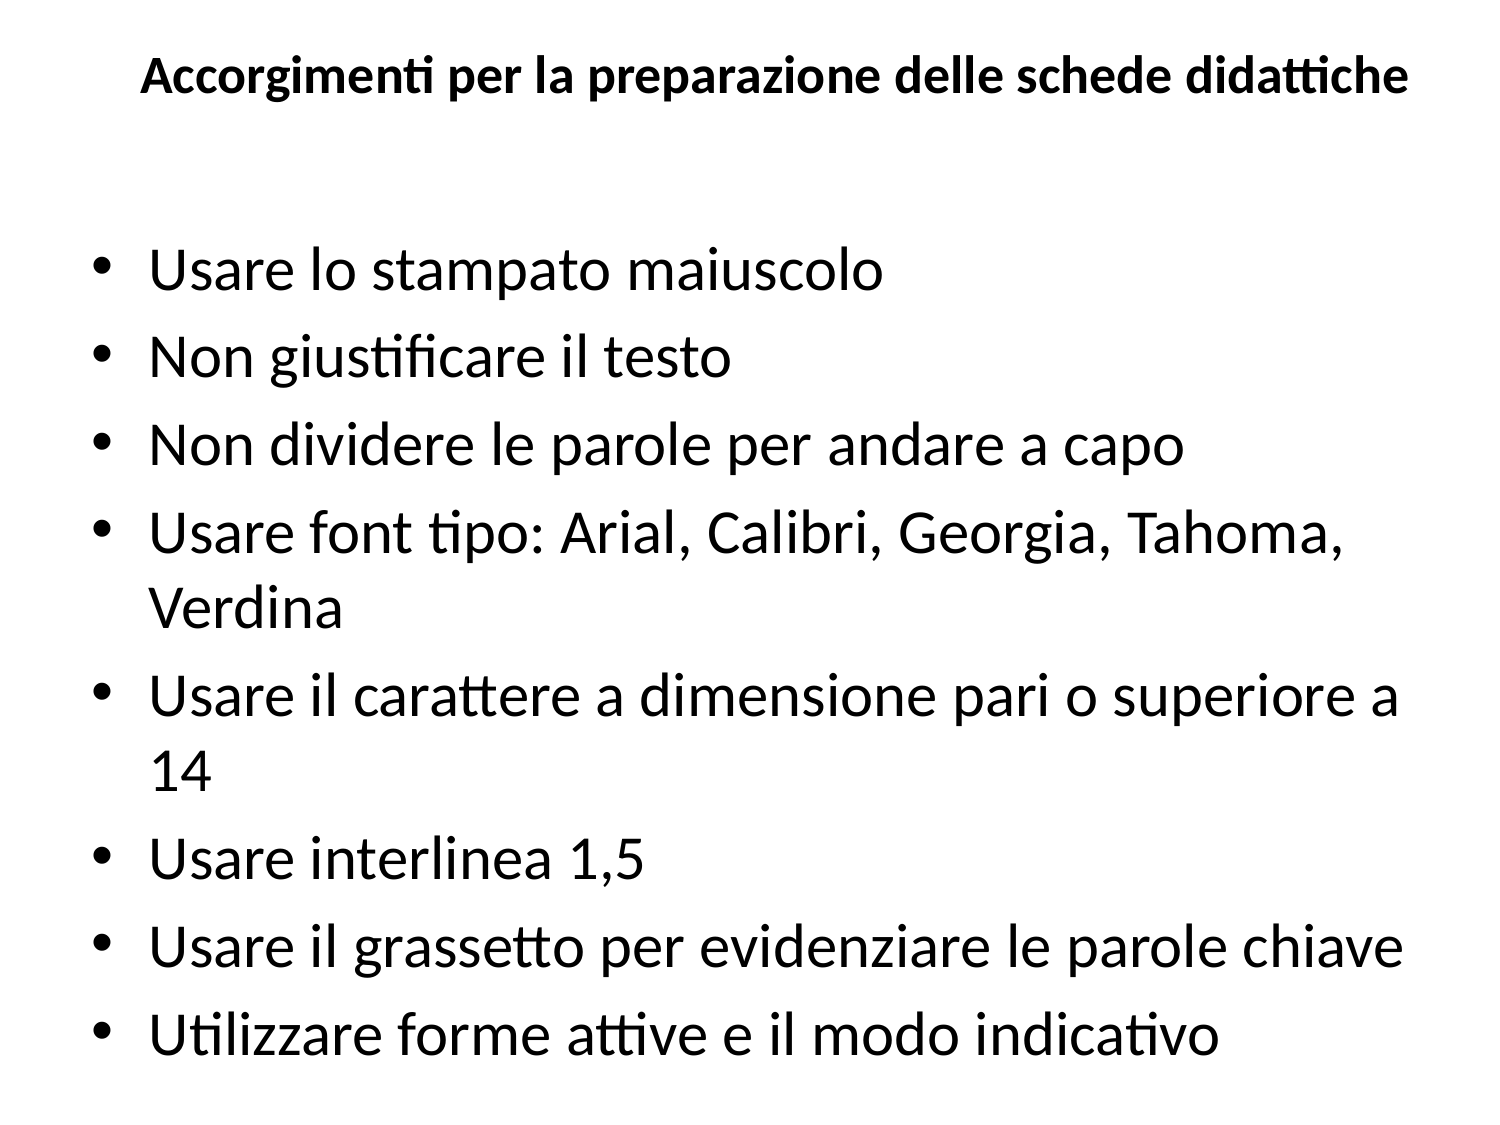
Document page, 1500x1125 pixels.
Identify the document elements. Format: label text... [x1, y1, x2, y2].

list Usare lo stampato maiuscolo Non giustificare il testo Non dividere le parole per andare a capo Usare font tipo: Arial, Calibri, Georgia, Tahoma, Verdina Usare il carattere a dimensione pari o superiore a 14 Usare interlinea 1,5 Usare il grassetto per evidenziare le parole chiave Utilizzare forme attive e il modo indicativo [76, 219, 1427, 1088]
title Accorgimenti per la preparazione delle schede didattiche [100, 30, 1451, 219]
